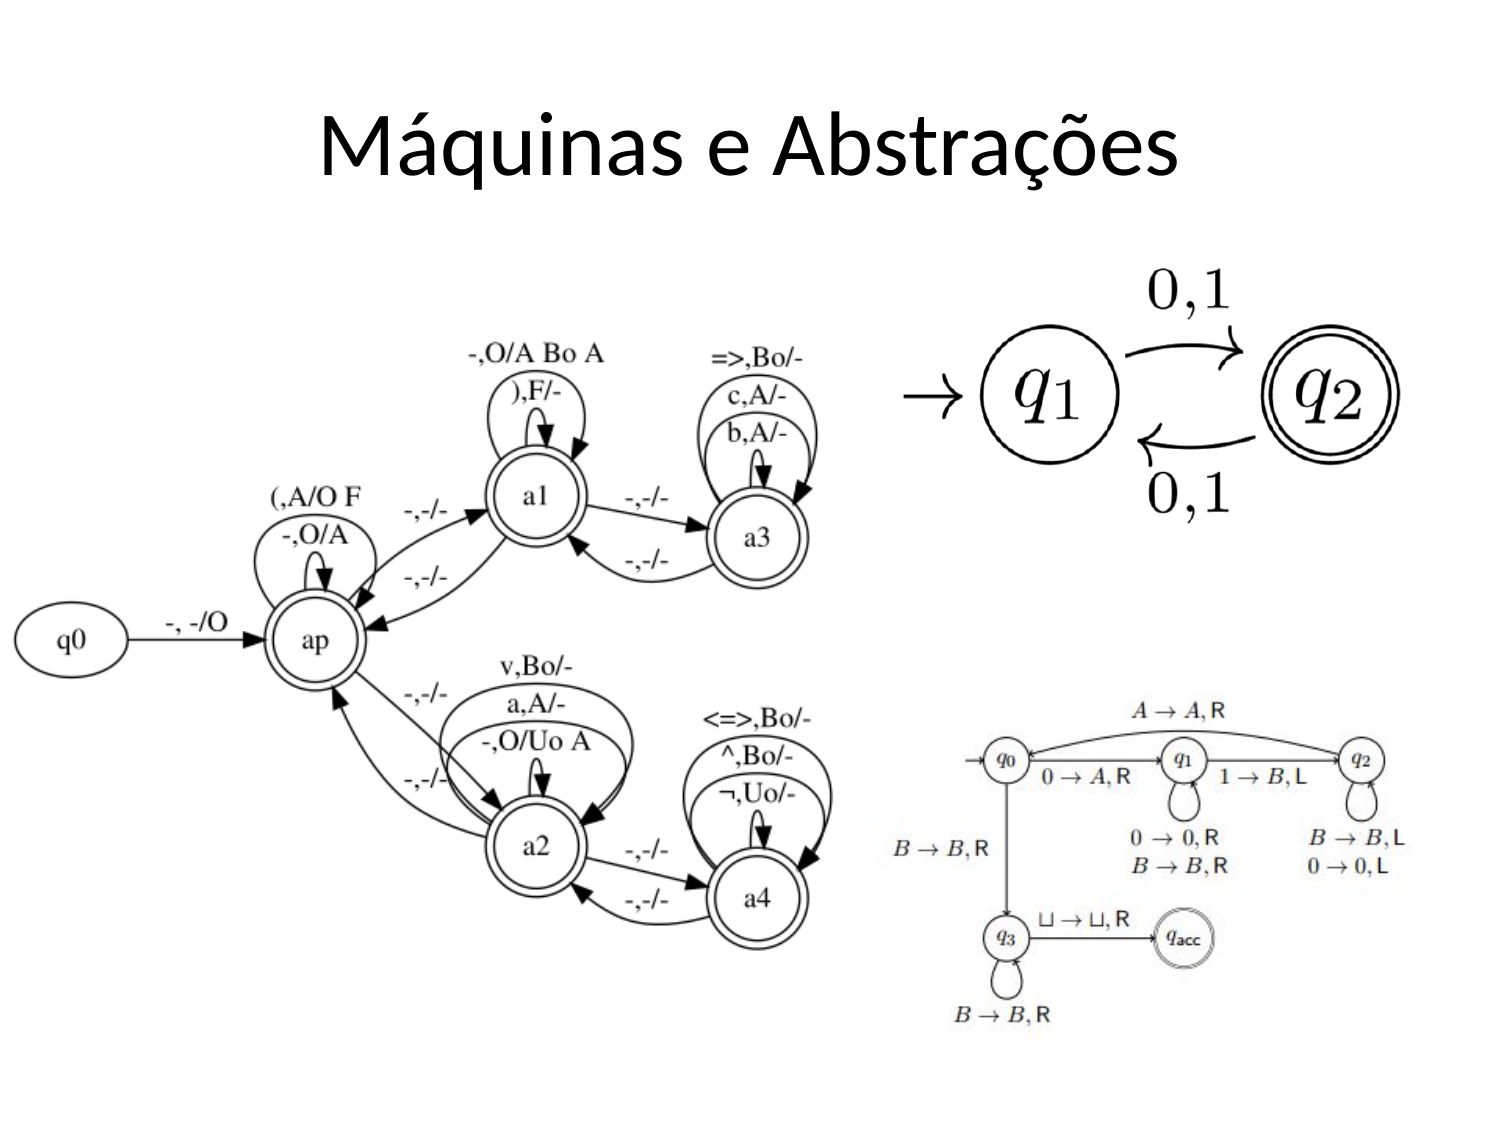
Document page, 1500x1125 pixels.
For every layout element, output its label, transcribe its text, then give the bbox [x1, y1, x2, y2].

title Máquinas e Abstrações [75, 45, 1425, 233]
picture [903, 255, 1422, 554]
picture [7, 266, 1498, 1096]
